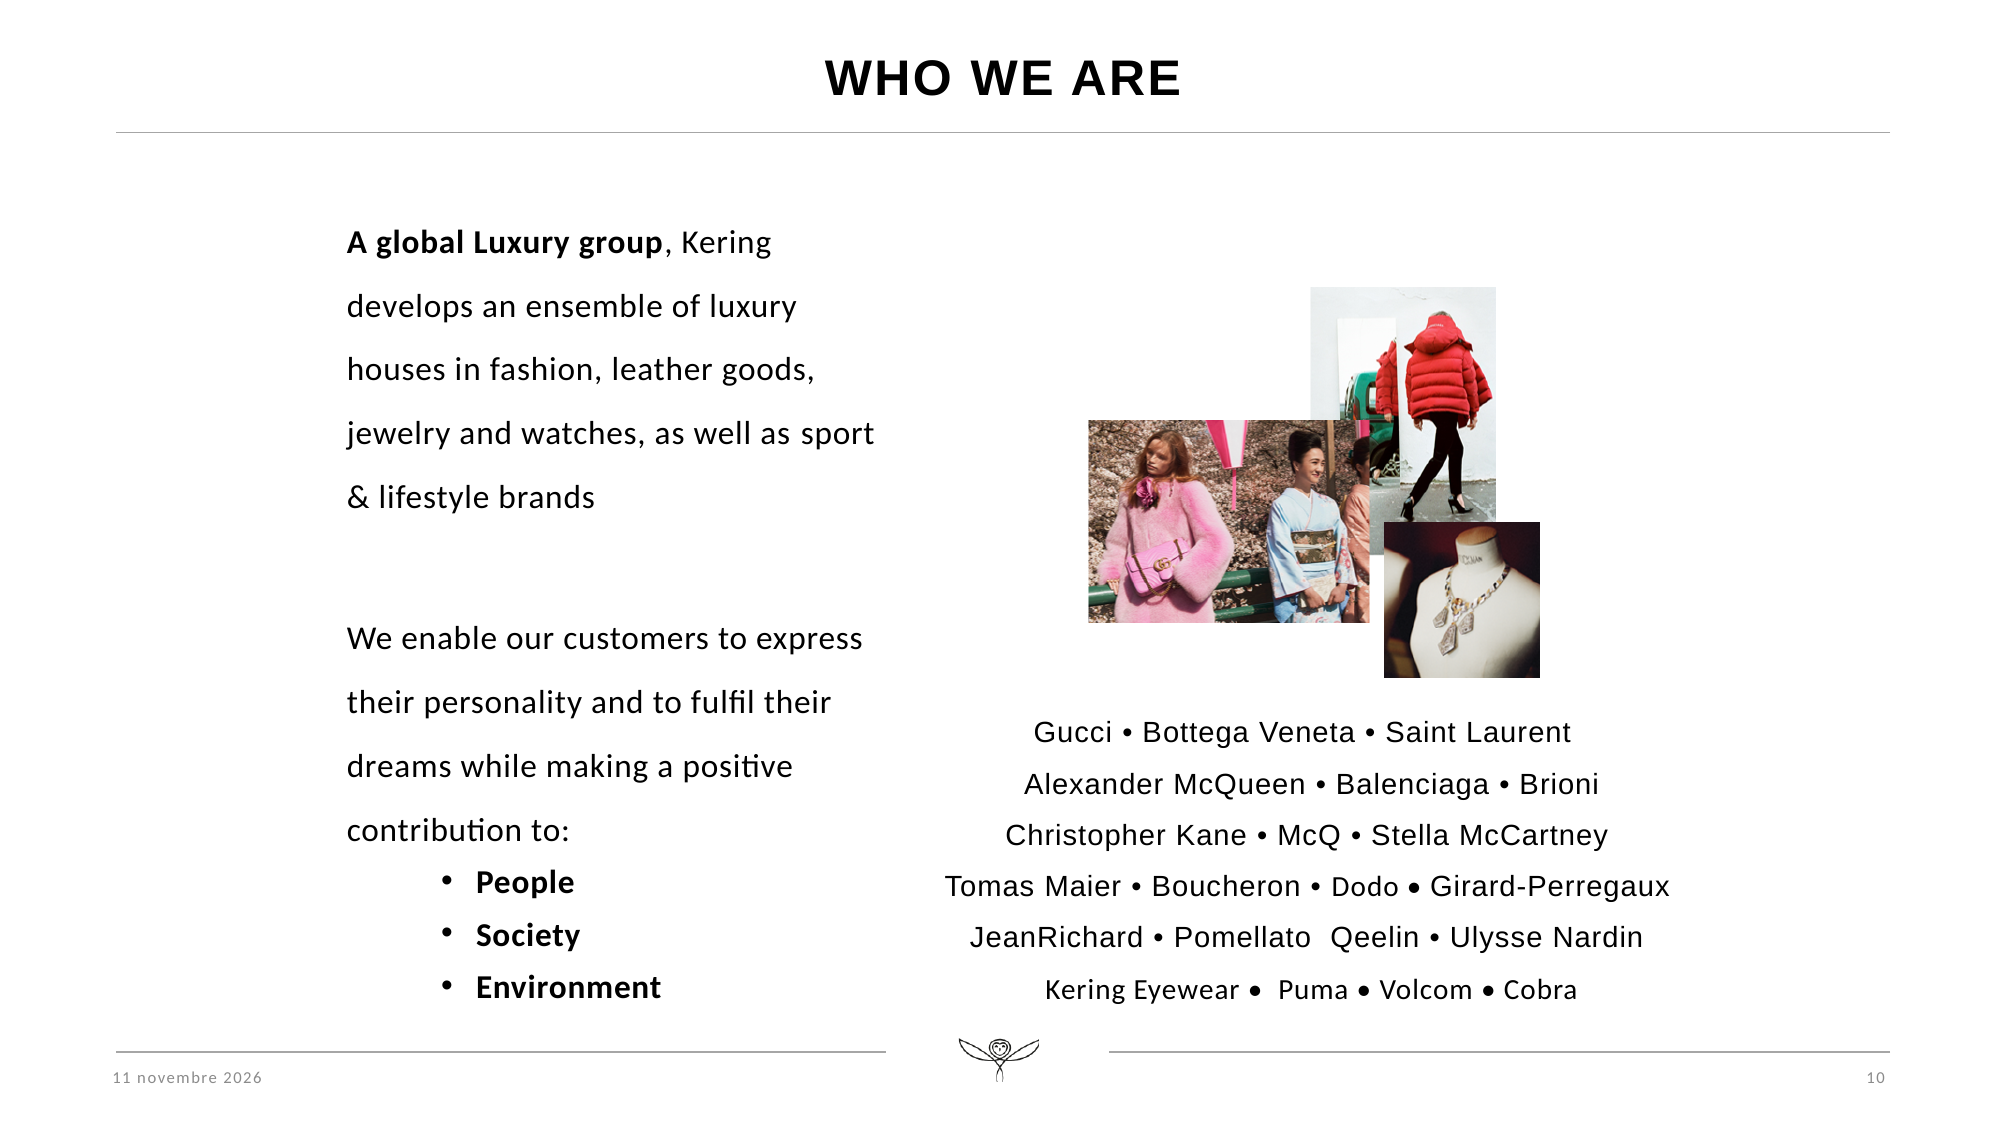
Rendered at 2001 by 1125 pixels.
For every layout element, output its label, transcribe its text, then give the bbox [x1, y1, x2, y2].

text_box A global Luxury group, Kering develops an ensemble of luxury houses in fashion, leather goods, jewelry and watches, as well as sport & lifestyle brands We enable our customers to express their personality and to fulfil their dreams while making a positive contribution to: People Society Environment [335, 190, 911, 1033]
text_box Gucci • Bottega Veneta • Saint Laurent Alexander McQueen • Balenciaga • Brioni Christopher Kane • McQ • Stella McCartney Tomas Maier • Boucheron • Dodo • Girard-Perregaux JeanRichard • Pomellato Qeelin • Ulysse Nardin Kering Eyewear • Puma • Volcom • Cobra [910, 697, 1714, 1033]
slide_number 10 [1433, 1051, 1900, 1103]
picture [1074, 254, 1547, 687]
list WHO WE ARE [115, 29, 1891, 130]
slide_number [97, 1051, 522, 1103]
